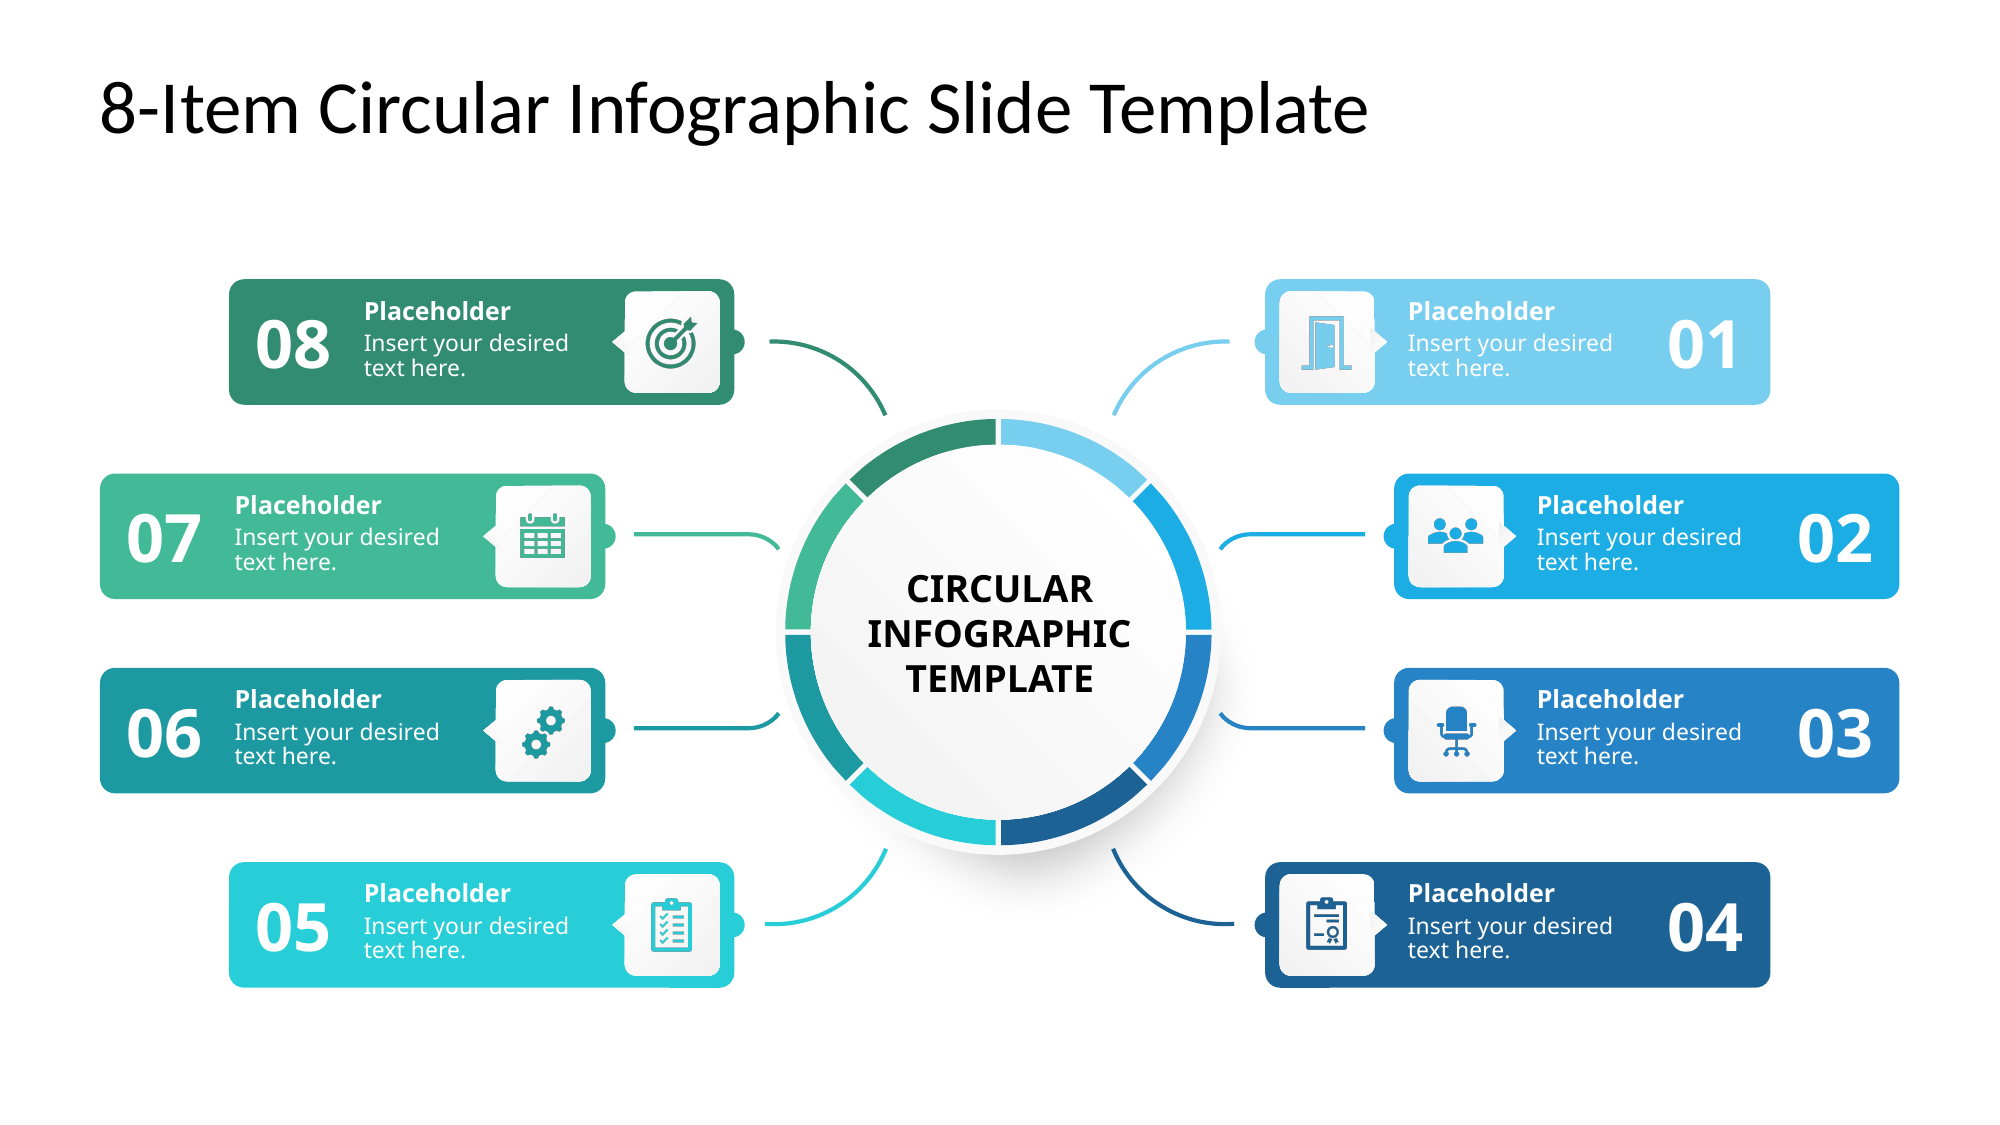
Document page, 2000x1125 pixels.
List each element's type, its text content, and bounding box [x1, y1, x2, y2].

text_box [226, 277, 737, 407]
picture [1294, 891, 1358, 955]
text_box [1263, 860, 1773, 990]
picture [1425, 700, 1488, 764]
text_box 02 [1791, 492, 1880, 581]
title 8-Item Circular Infographic Slide Template [99, 45, 1900, 162]
text_box [737, 328, 747, 356]
picture [640, 893, 704, 957]
text_box [769, 340, 883, 410]
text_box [1536, 492, 1765, 584]
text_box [775, 409, 1222, 856]
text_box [611, 290, 720, 393]
picture [640, 311, 703, 375]
text_box [608, 716, 618, 745]
picture [1423, 504, 1487, 568]
text_box [1227, 713, 1366, 731]
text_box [234, 686, 463, 779]
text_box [363, 298, 592, 390]
text_box [608, 522, 618, 550]
text_box [764, 857, 880, 925]
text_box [1536, 686, 1765, 779]
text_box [1279, 873, 1388, 976]
text_box [1227, 532, 1366, 549]
text_box 06 [120, 686, 209, 775]
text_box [482, 679, 591, 782]
text_box 03 [1791, 686, 1880, 775]
text_box 04 [1661, 880, 1750, 969]
text_box [97, 471, 608, 602]
text_box [1252, 910, 1263, 939]
text_box [1119, 830, 1235, 925]
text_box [1408, 679, 1517, 782]
picture [510, 504, 574, 567]
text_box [234, 492, 463, 584]
text_box 05 [250, 880, 339, 969]
text_box 08 [250, 297, 339, 386]
text_box [737, 911, 747, 939]
text_box [1381, 522, 1392, 551]
text_box [1116, 340, 1230, 417]
text_box [1381, 716, 1392, 745]
text_box [226, 860, 737, 990]
text_box [1392, 665, 1902, 796]
picture [511, 700, 575, 764]
text_box [97, 665, 608, 796]
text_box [363, 880, 592, 973]
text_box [1408, 485, 1517, 588]
text_box 07 [120, 492, 209, 581]
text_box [1407, 880, 1636, 973]
text_box [633, 532, 770, 549]
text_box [482, 485, 591, 588]
text_box [633, 714, 770, 731]
text_box [1392, 471, 1902, 602]
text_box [611, 873, 720, 976]
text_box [1254, 278, 1771, 406]
